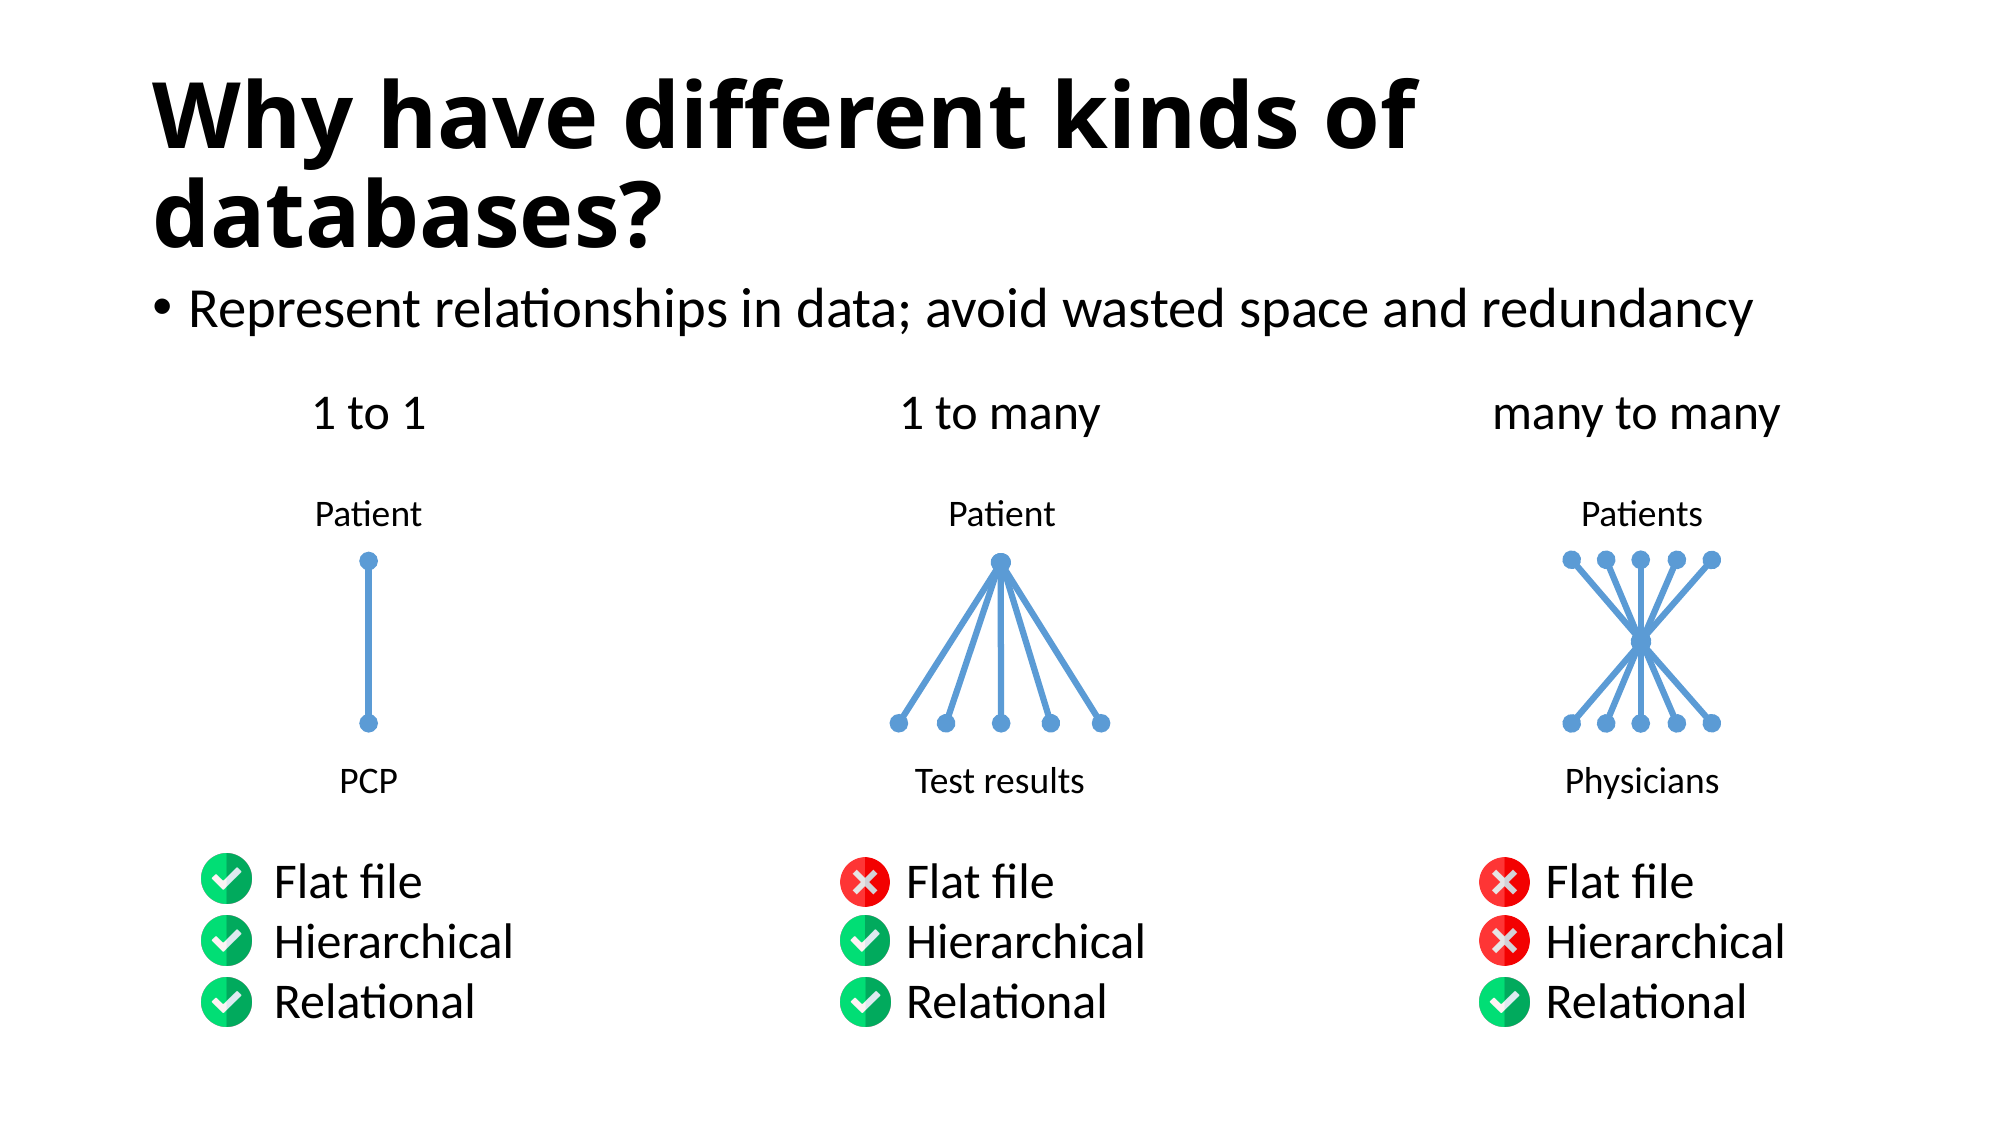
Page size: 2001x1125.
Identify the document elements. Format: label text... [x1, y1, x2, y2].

text_box many to many [1477, 372, 1796, 447]
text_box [840, 841, 1163, 1039]
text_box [1479, 841, 1803, 1039]
text_box Patient [299, 482, 438, 542]
text_box PCP [324, 748, 413, 809]
text_box Patient [933, 482, 1071, 542]
list Represent relationships in data; avoid wasted space and redundancy [137, 271, 1863, 348]
text_box 1 to many [883, 372, 1116, 447]
text_box 1 to 1 [295, 372, 442, 447]
title Why have different kinds of databases? [137, 59, 1863, 271]
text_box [1000, 562, 1101, 724]
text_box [1640, 642, 1712, 724]
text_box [201, 841, 531, 1039]
text_box Physicians [1549, 748, 1735, 809]
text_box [898, 562, 1000, 724]
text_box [1571, 642, 1640, 724]
text_box Patients [1566, 482, 1719, 542]
text_box Test results [899, 748, 1101, 809]
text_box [1571, 559, 1712, 641]
